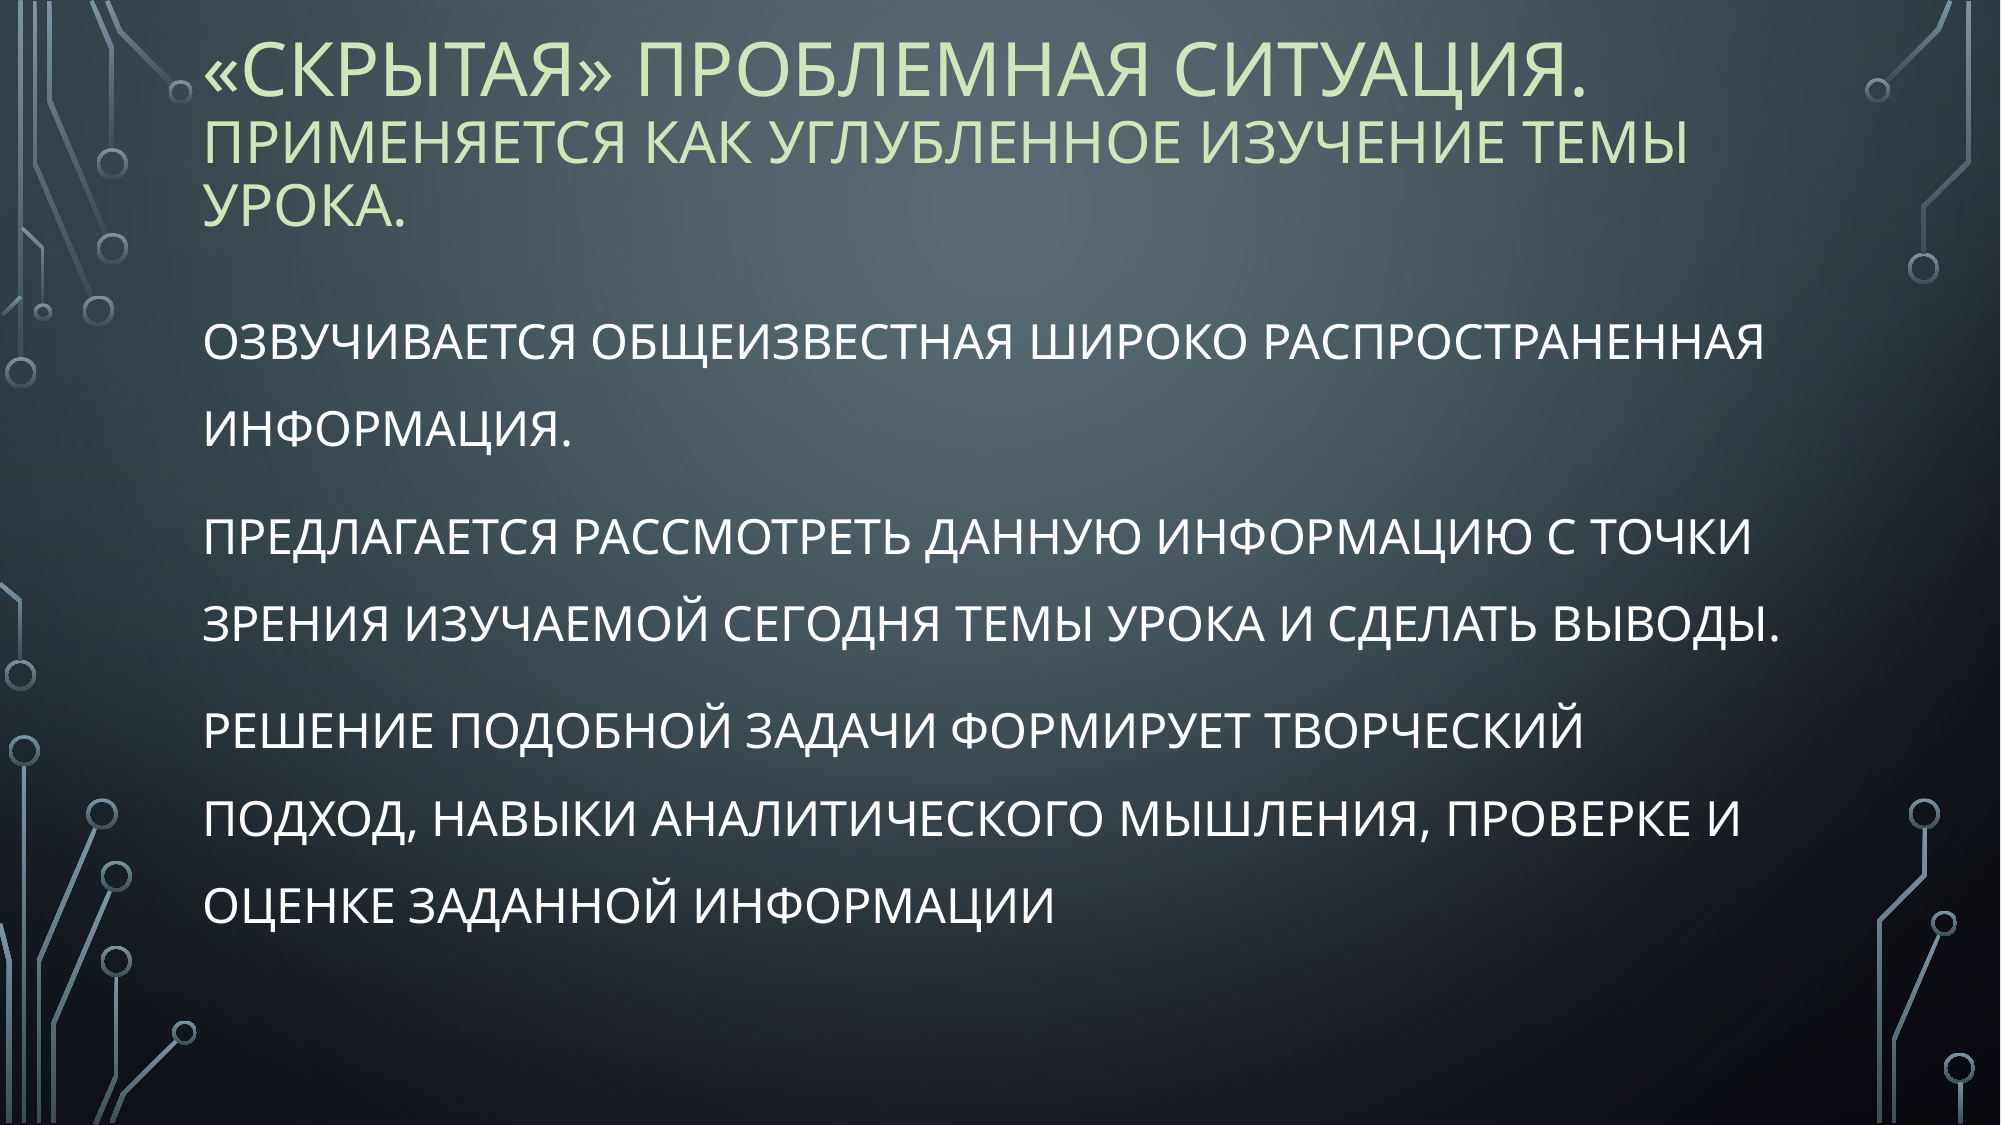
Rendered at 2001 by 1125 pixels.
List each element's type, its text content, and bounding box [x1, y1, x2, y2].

title «Скрытая» проблемная ситуация. Применяется как углубленное изучение темы урока. [187, 75, 1813, 247]
list Озвучивается общеизвестная широко распространенная информация. Предлагается рассмотреть данную информацию с точки зрения изучаемой сегодня темы урока и сделать выводы. Решение подобной задачи формирует творческий подход, навыки аналитического мышления, проверке и оценке заданной информации [187, 274, 1813, 974]
